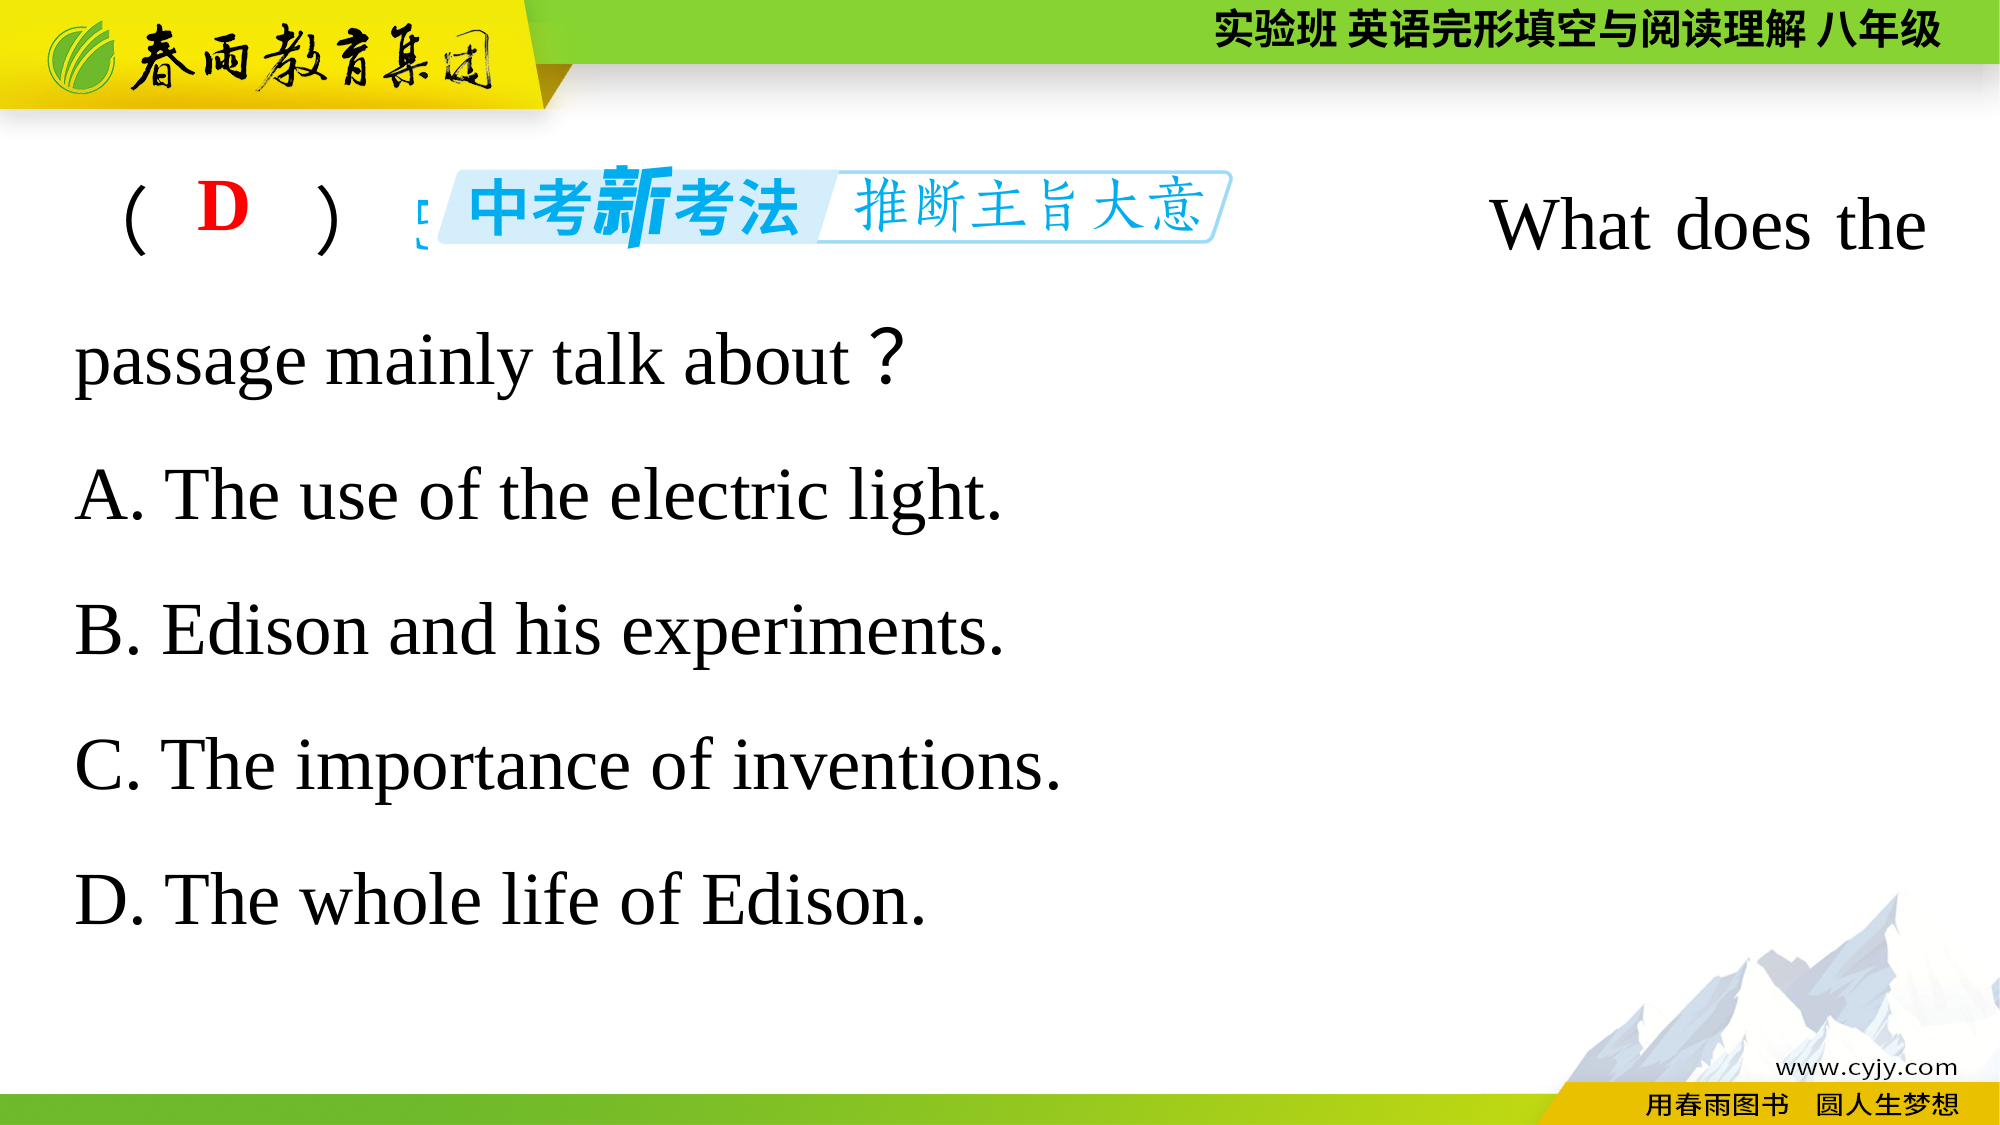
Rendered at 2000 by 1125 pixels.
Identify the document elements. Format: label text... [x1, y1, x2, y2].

list （ ）5. What does the passage mainly talk about？ A. The use of the electric light. B. Edison and his experiments. C. The importance of inventions. D. The whole life of Edison. [59, 122, 1944, 956]
text_box D [182, 148, 267, 253]
picture [0, 0, 2000, 1125]
